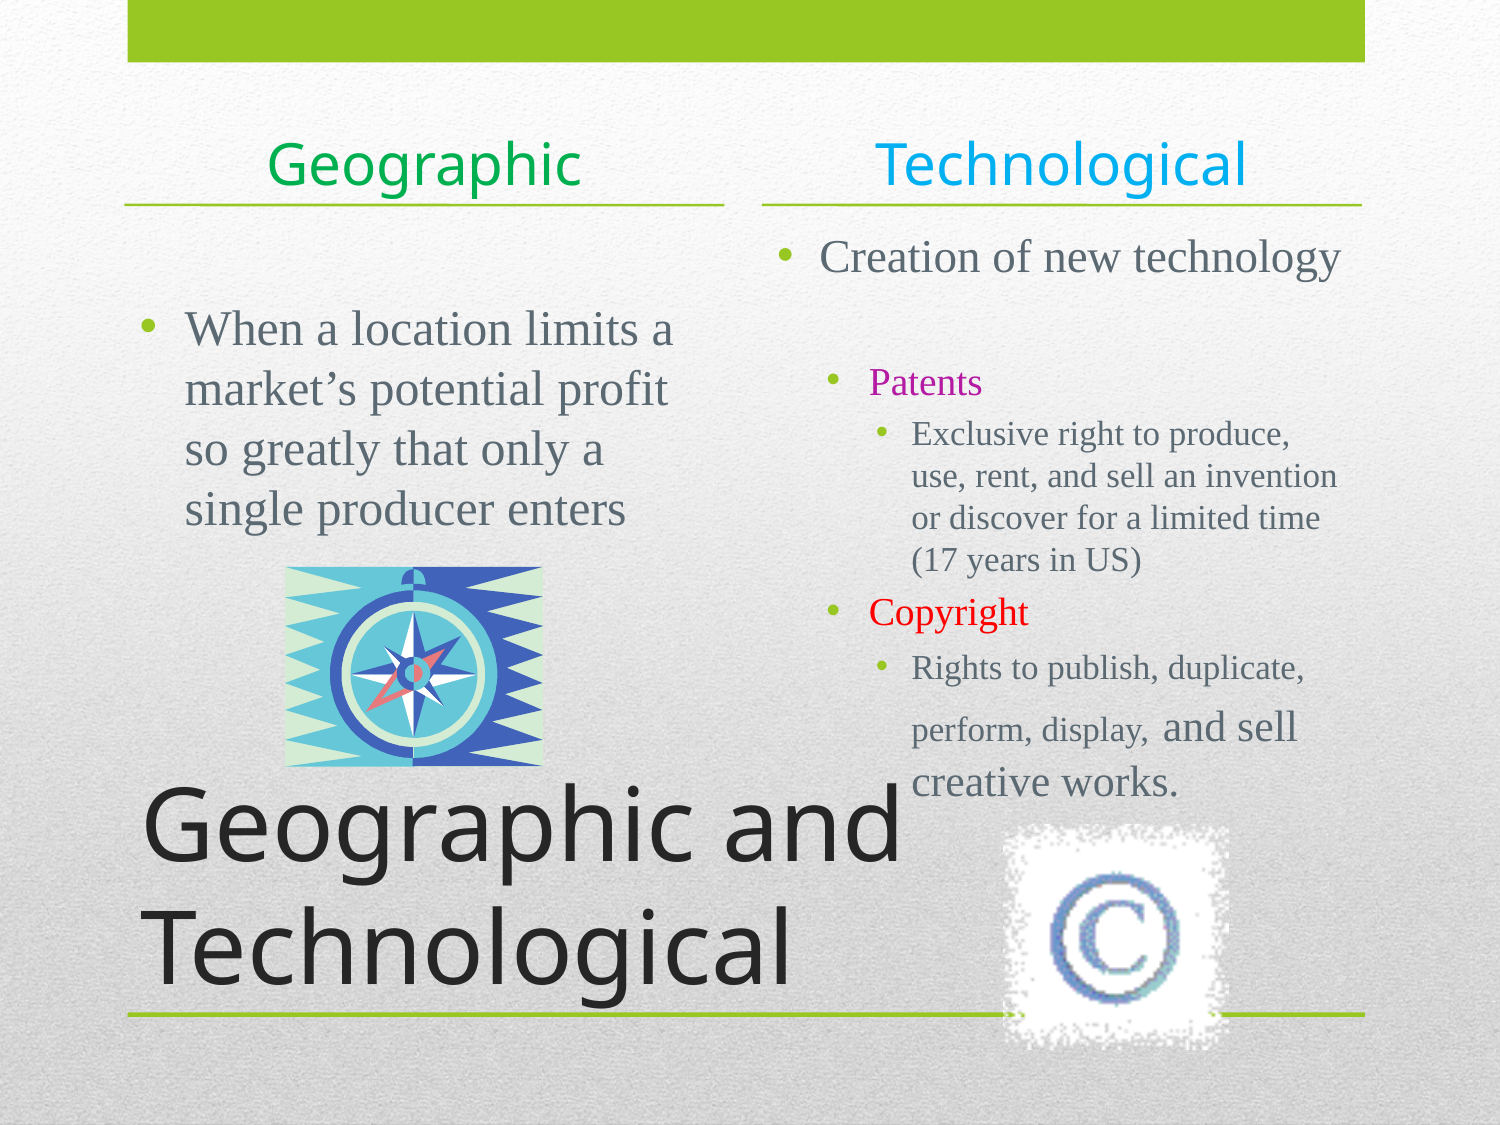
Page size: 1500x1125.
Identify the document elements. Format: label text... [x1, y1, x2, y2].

picture [1002, 824, 1229, 1051]
title Geographic and Technological [1229, 825, 1238, 1013]
list Technological [761, 99, 1362, 205]
title Geographic and Technological [125, 750, 1002, 1013]
list When a location limits a market’s potential profit so greatly that only a single producer enters [124, 218, 725, 718]
list Geographic [124, 99, 725, 205]
list Creation of new technology Patents Exclusive right to produce, use, rent, and sell an invention or discover for a limited time (17 years in US) Copyright Rights to publish, duplicate, perform, display, and sell creative works. [761, 218, 1362, 825]
picture [284, 561, 549, 772]
